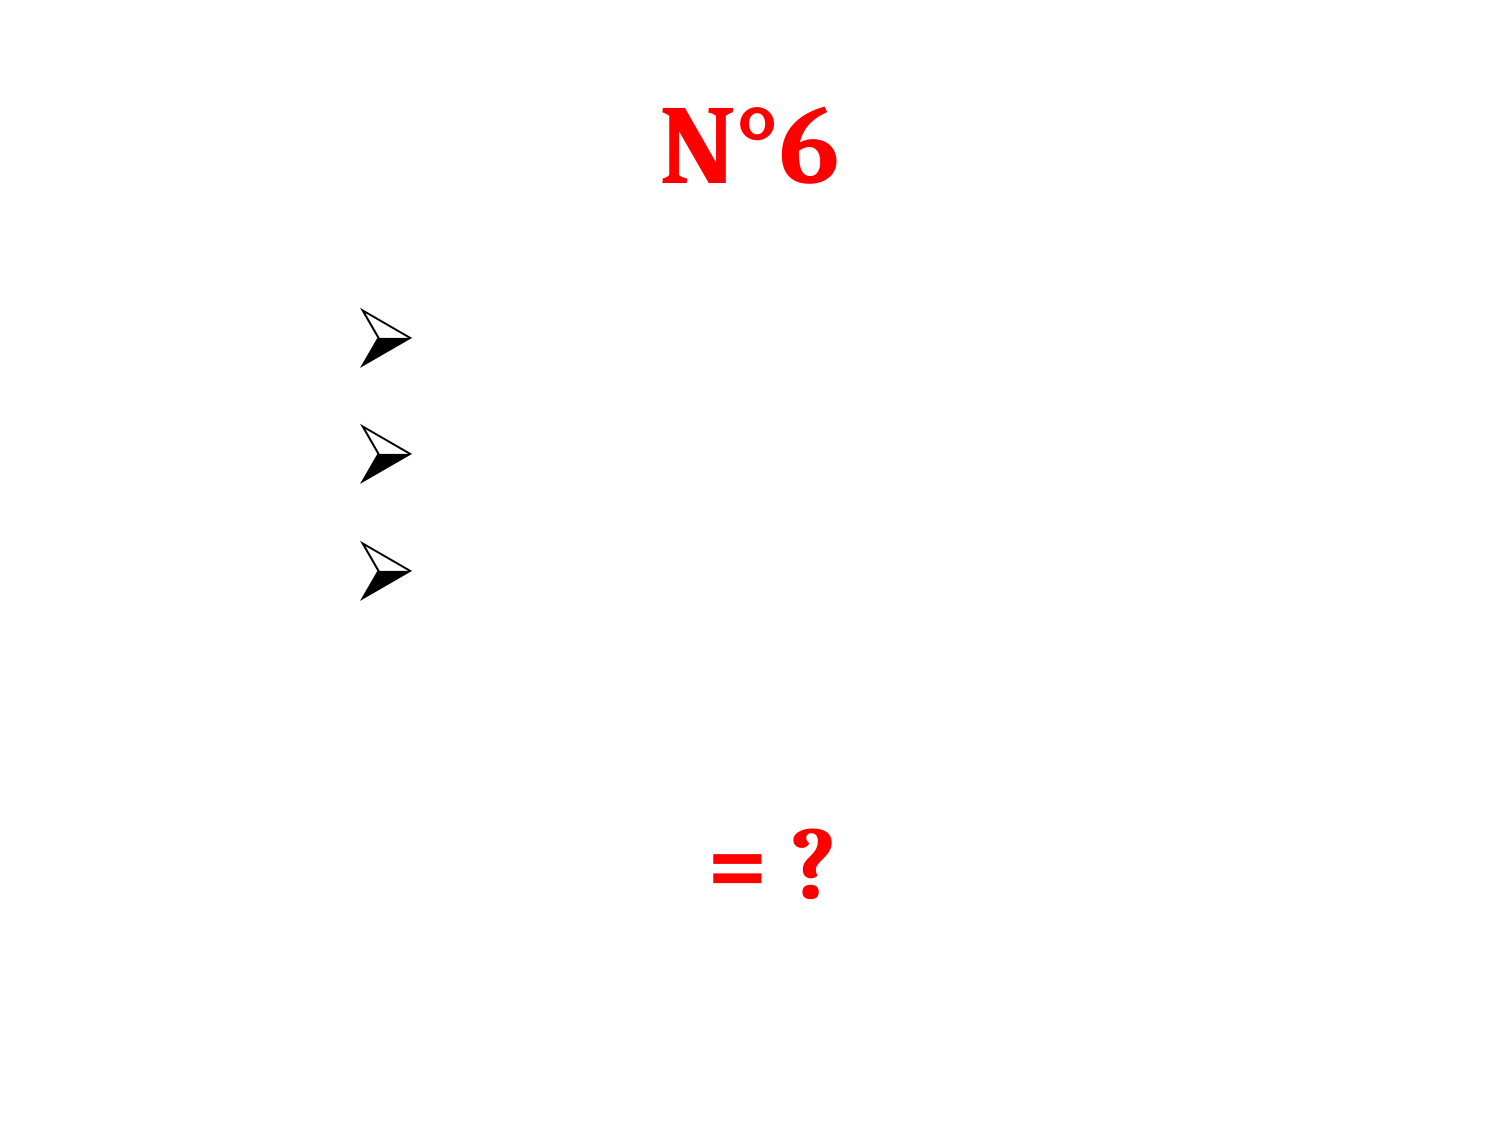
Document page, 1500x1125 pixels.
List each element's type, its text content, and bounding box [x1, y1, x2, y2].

text_box N°6 [0, 63, 1500, 214]
